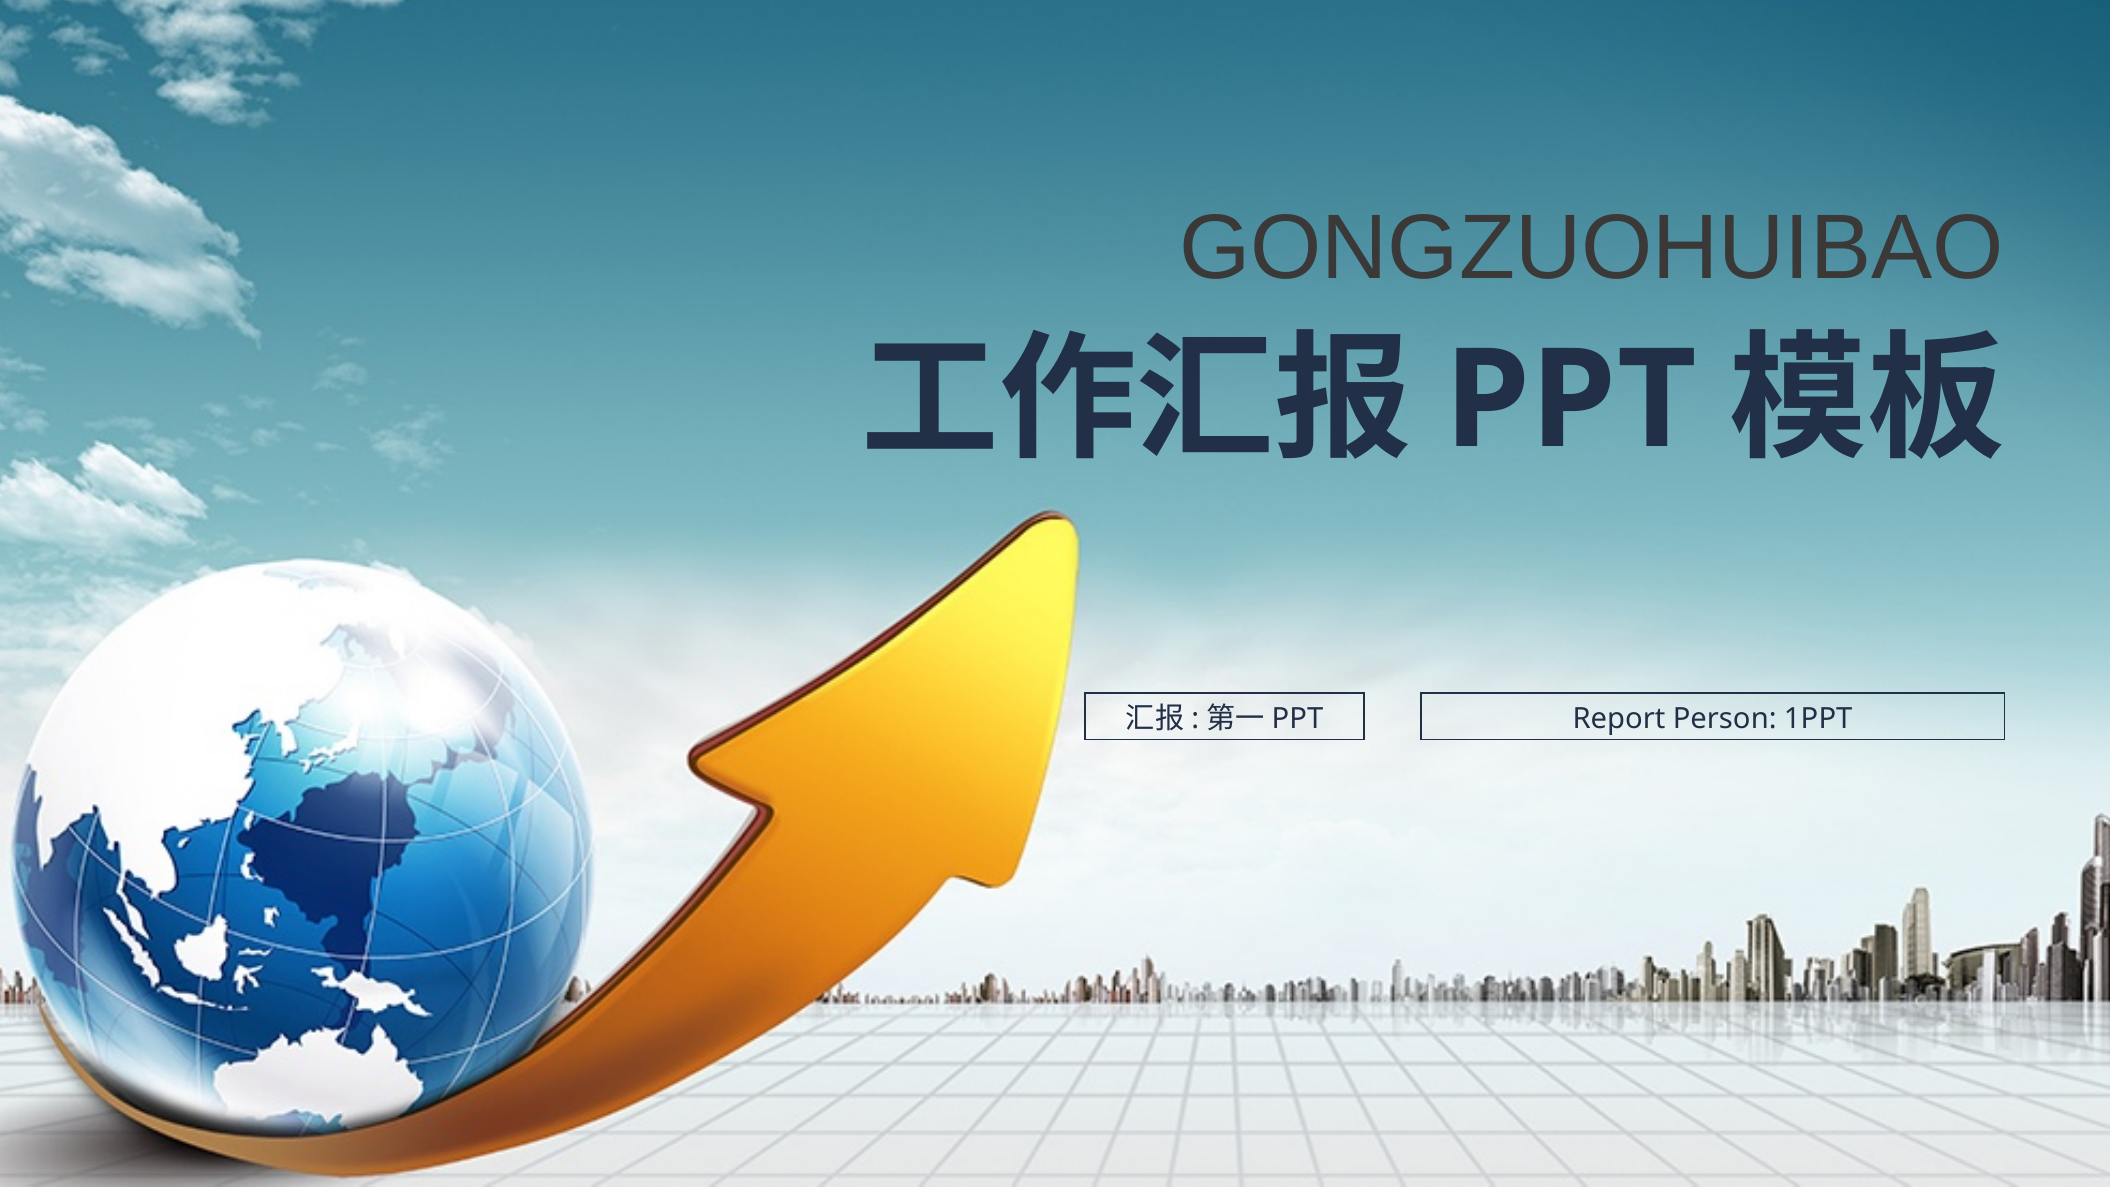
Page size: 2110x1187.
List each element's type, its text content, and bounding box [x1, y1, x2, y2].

text_box 汇报:第一PPT [1084, 693, 1365, 740]
text_box Report Person: 1PPT [1420, 693, 2005, 740]
text_box GONGZUOHUIBAO [712, 186, 2005, 297]
text_box 工作汇报PPT模板 [574, 308, 2005, 474]
text_box [0, 0, 2110, 1187]
